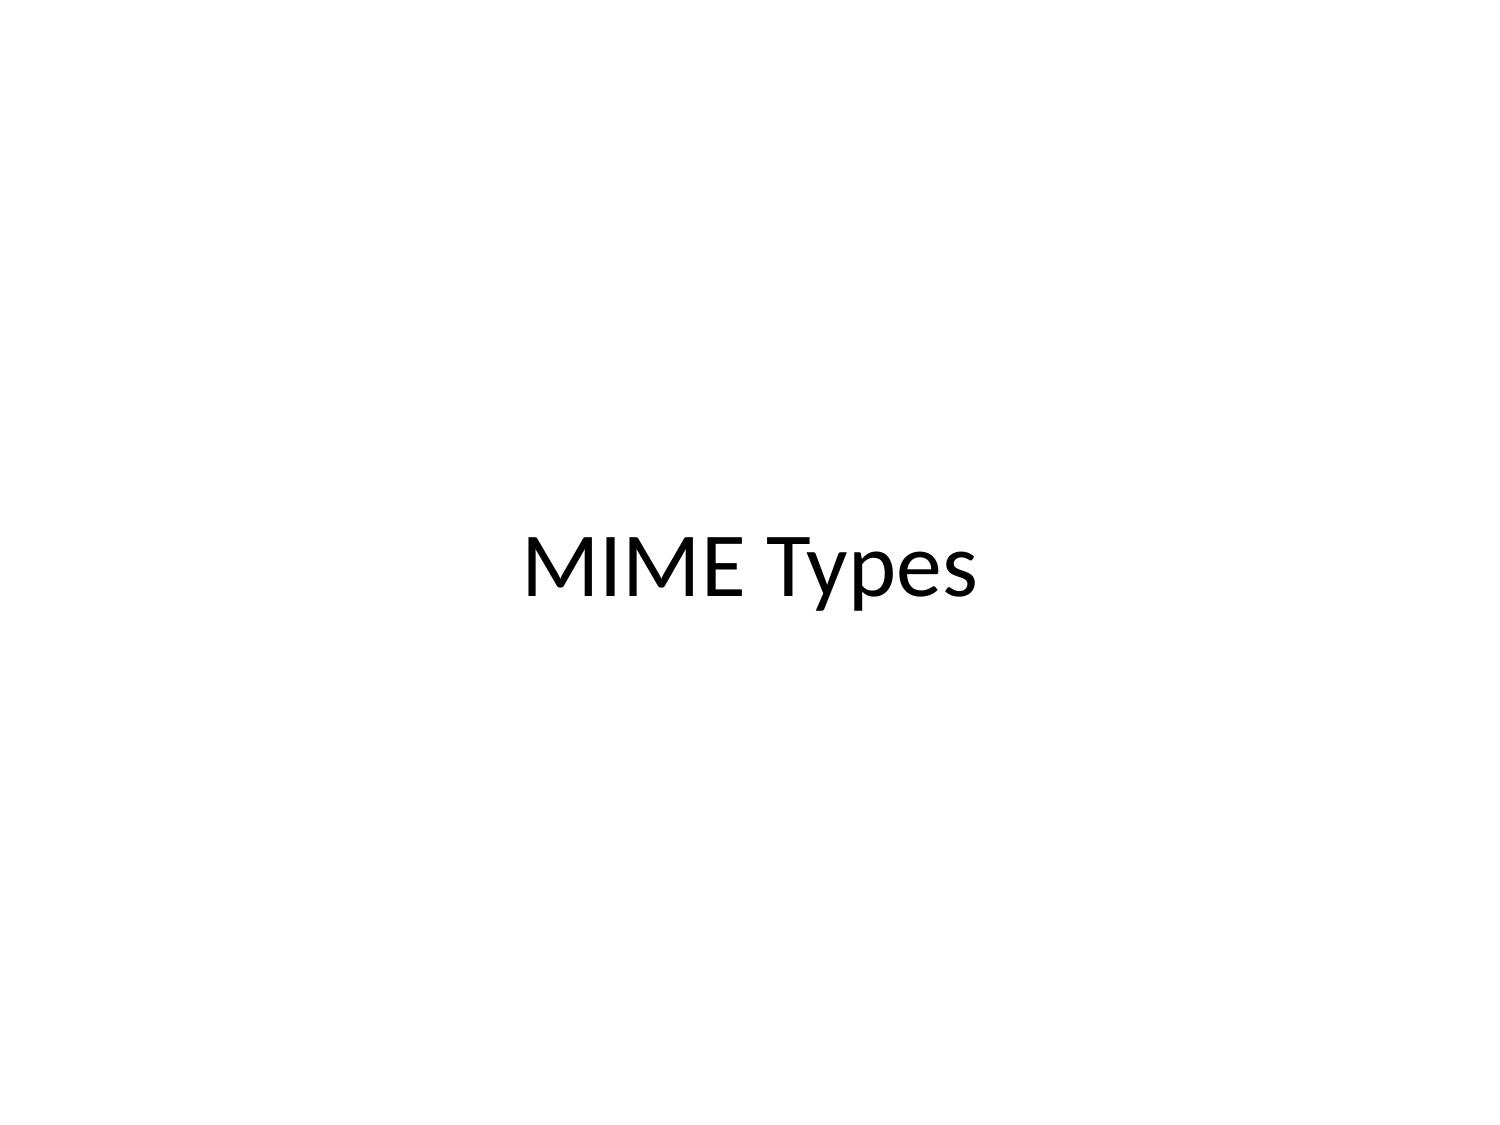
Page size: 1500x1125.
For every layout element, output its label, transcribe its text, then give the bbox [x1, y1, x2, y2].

title MIME Types [75, 45, 1425, 1075]
